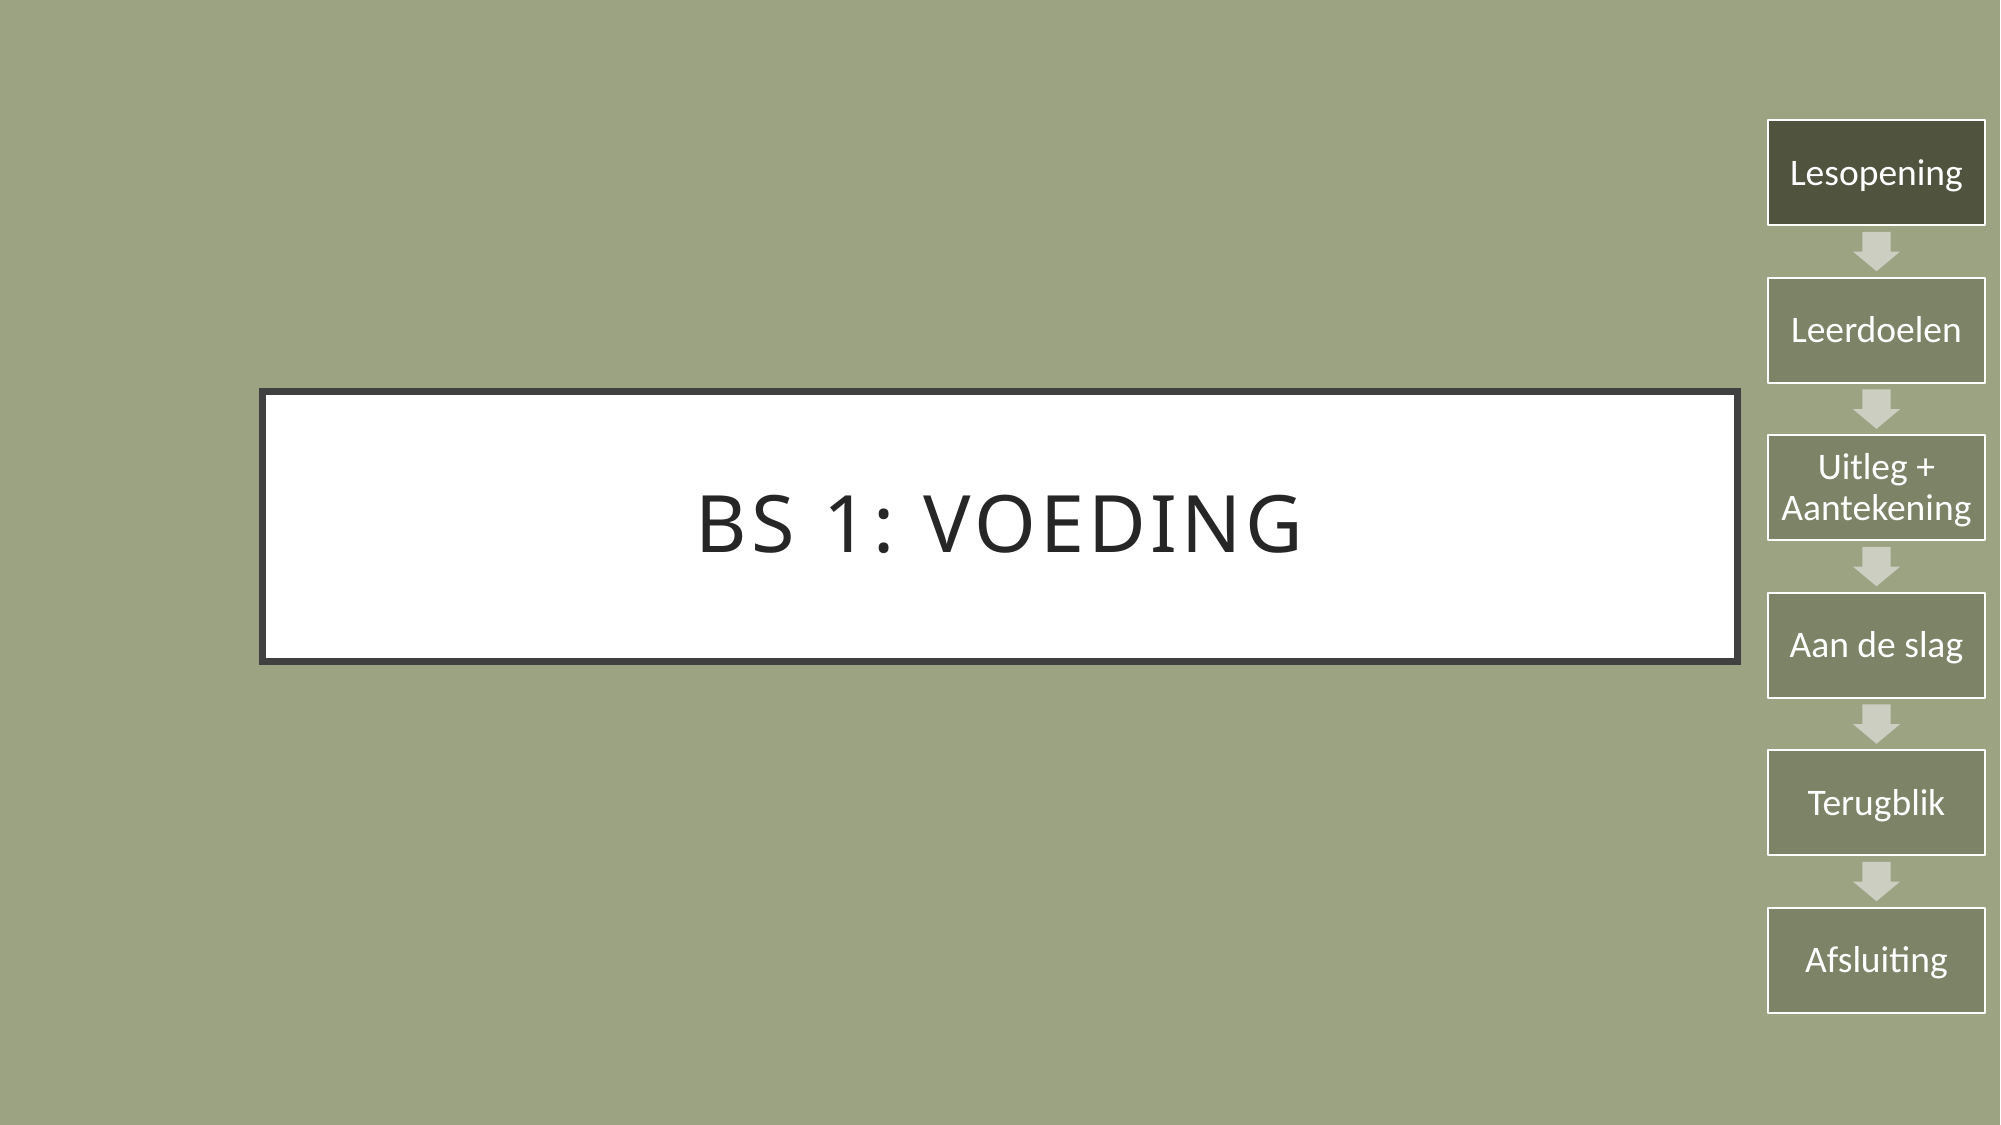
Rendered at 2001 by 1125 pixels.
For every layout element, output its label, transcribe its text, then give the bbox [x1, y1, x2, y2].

title BS 1: Voeding [259, 388, 1741, 665]
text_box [1753, 119, 2000, 1014]
